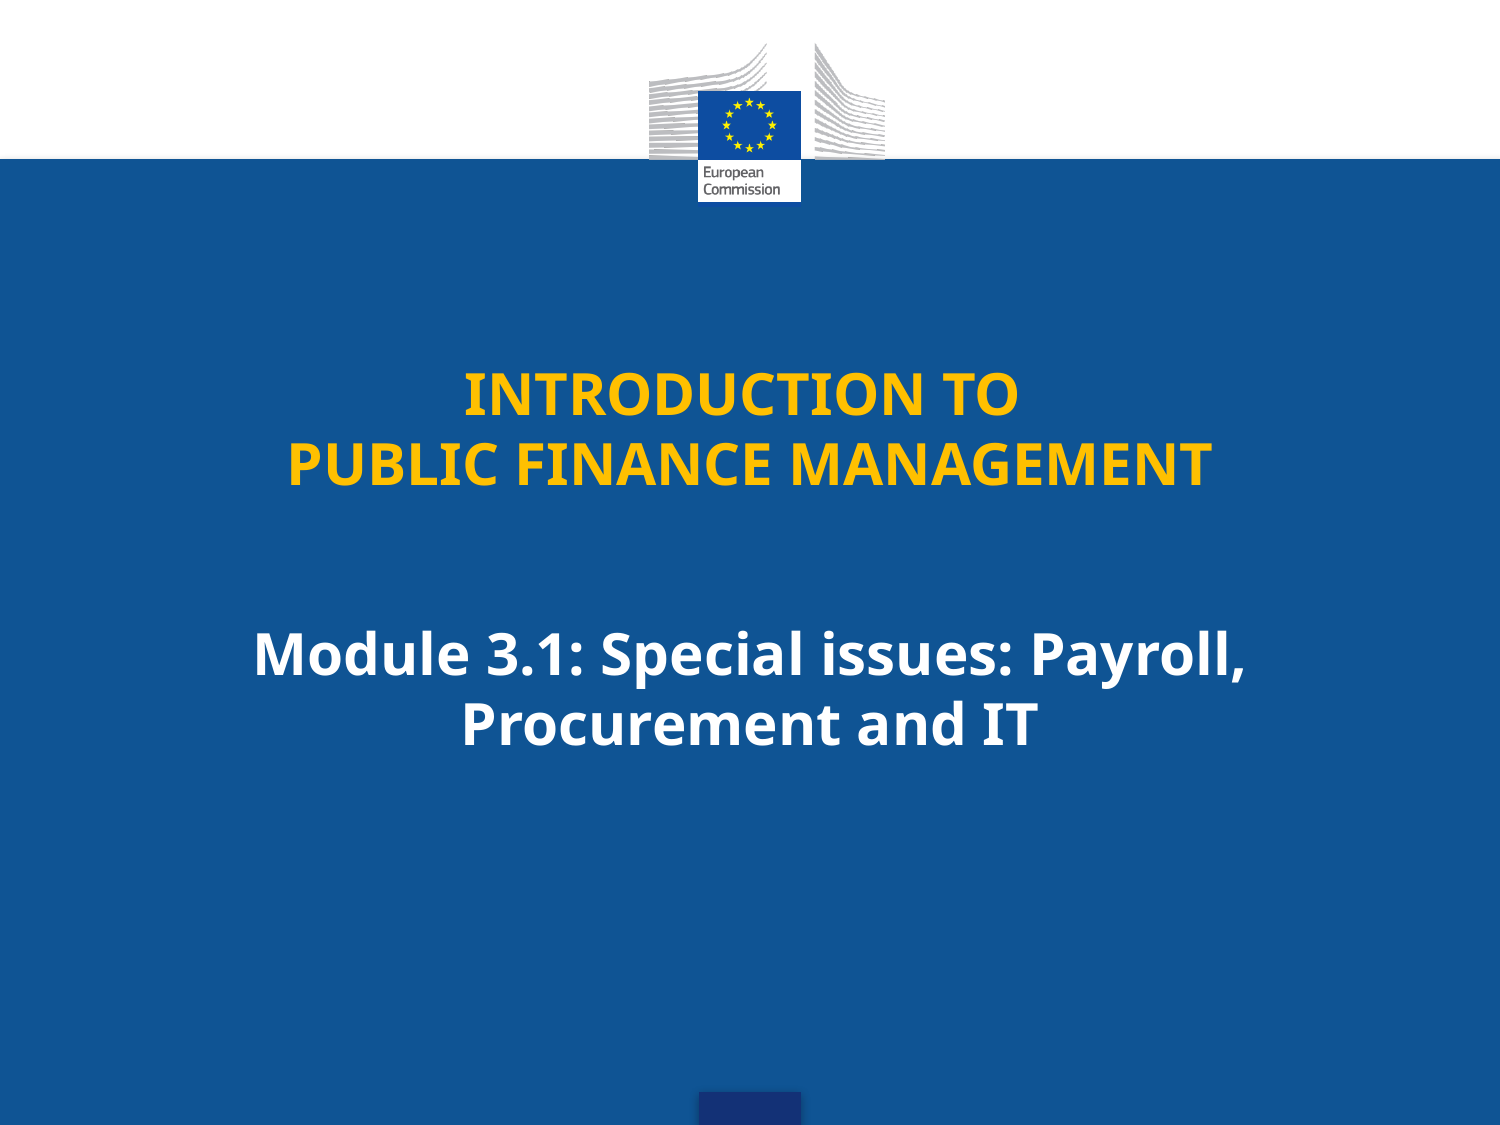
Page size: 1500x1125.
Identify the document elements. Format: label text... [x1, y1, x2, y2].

title INTRODUCTION TO PUBLIC FINANCE MANAGEMENT [112, 349, 1388, 504]
subtitle Module 3.1: Special issues: Payroll, Procurement and IT [152, 609, 1348, 821]
